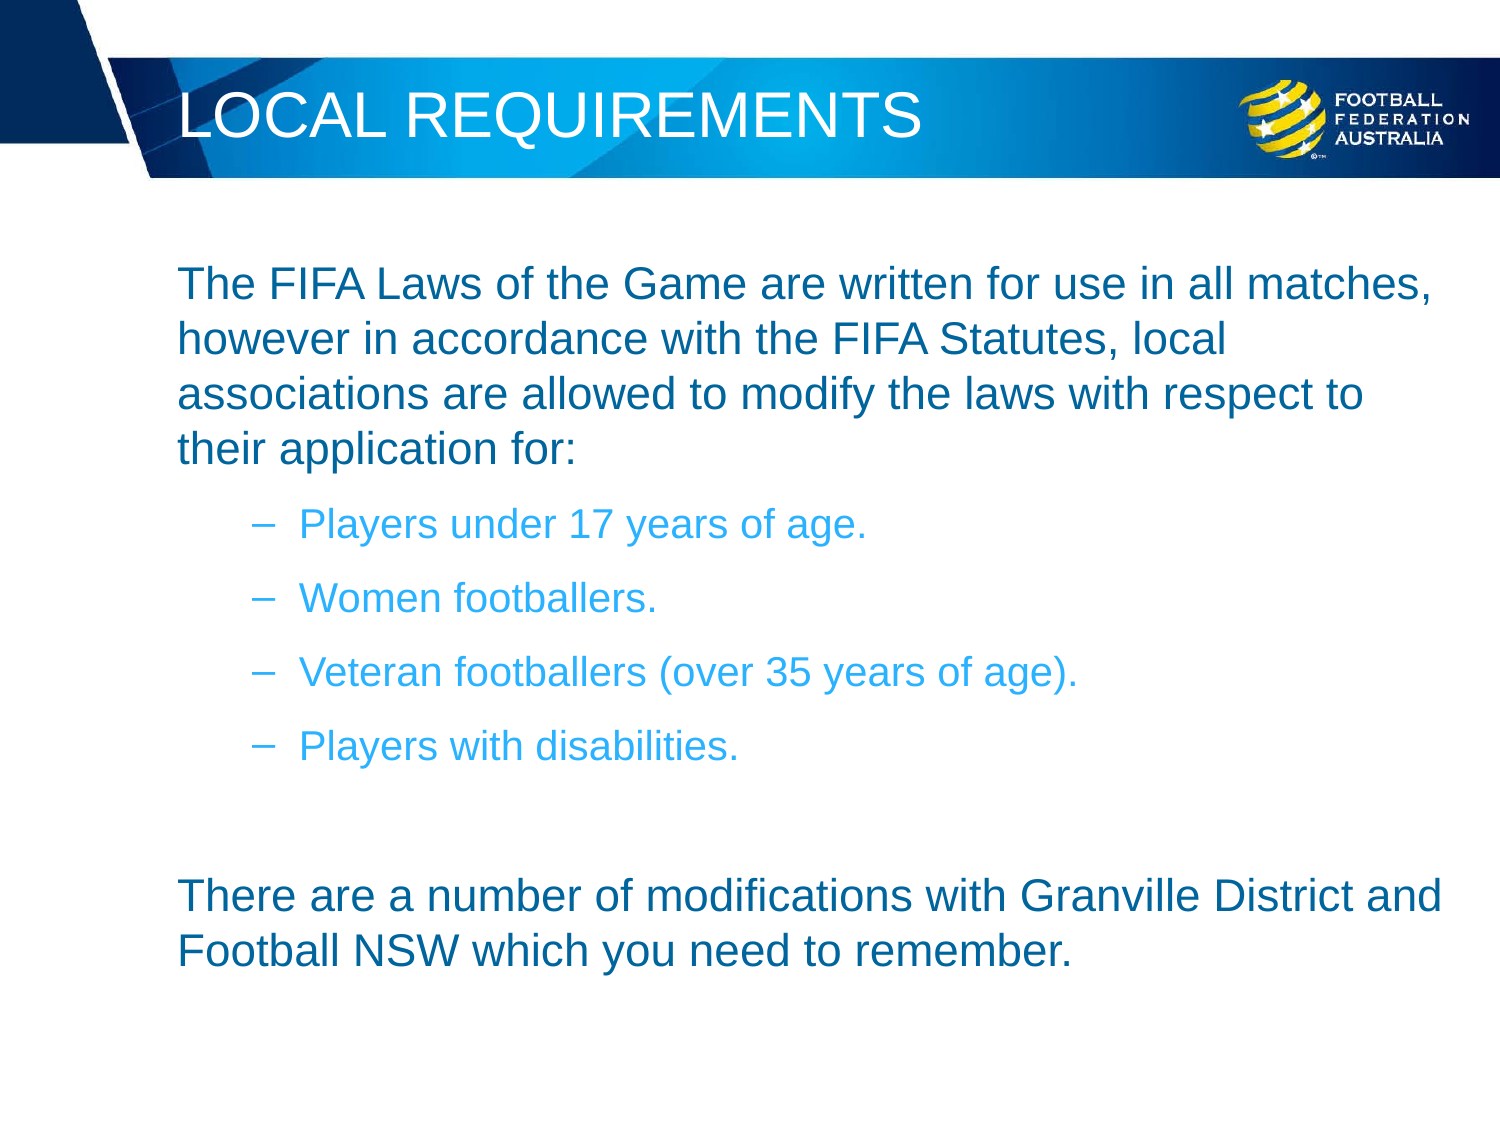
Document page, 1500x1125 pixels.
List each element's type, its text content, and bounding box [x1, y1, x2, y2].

list The FIFA Laws of the Game are written for use in all matches, however in accordance with the FIFA Statutes, local associations are allowed to modify the laws with respect to their application for: Players under 17 years of age. Women footballers. Veteran footballers (over 35 years of age). Players with disabilities. There are a number of modifications with Granville District and Football NSW which you need to remember. [176, 253, 1468, 1111]
title LOCAL REQUIREMENTS [176, 74, 1211, 149]
picture [0, 0, 1500, 208]
